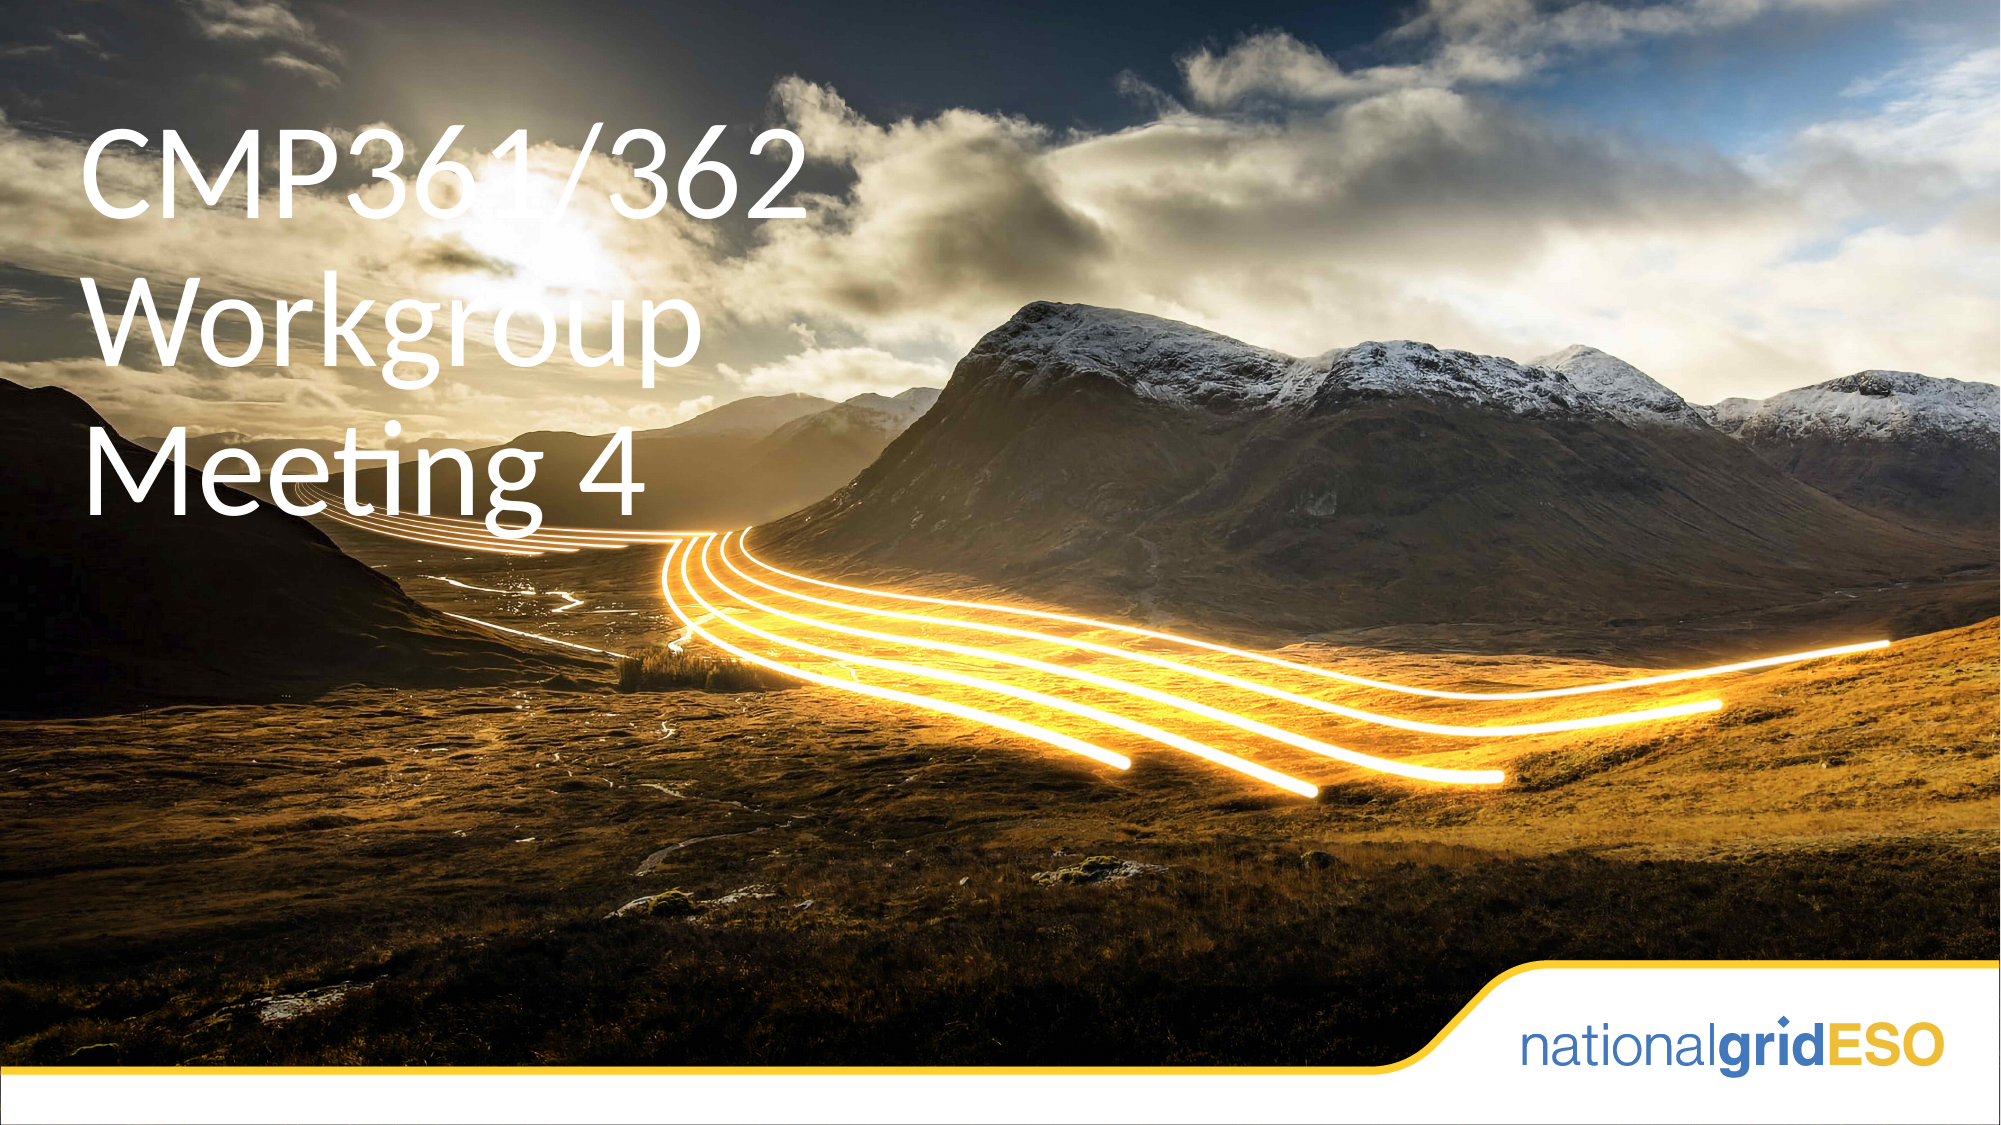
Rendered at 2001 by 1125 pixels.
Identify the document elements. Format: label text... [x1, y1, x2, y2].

list CMP361/362 Workgroup Meeting 4 [64, 92, 855, 276]
picture [0, 0, 2001, 1125]
